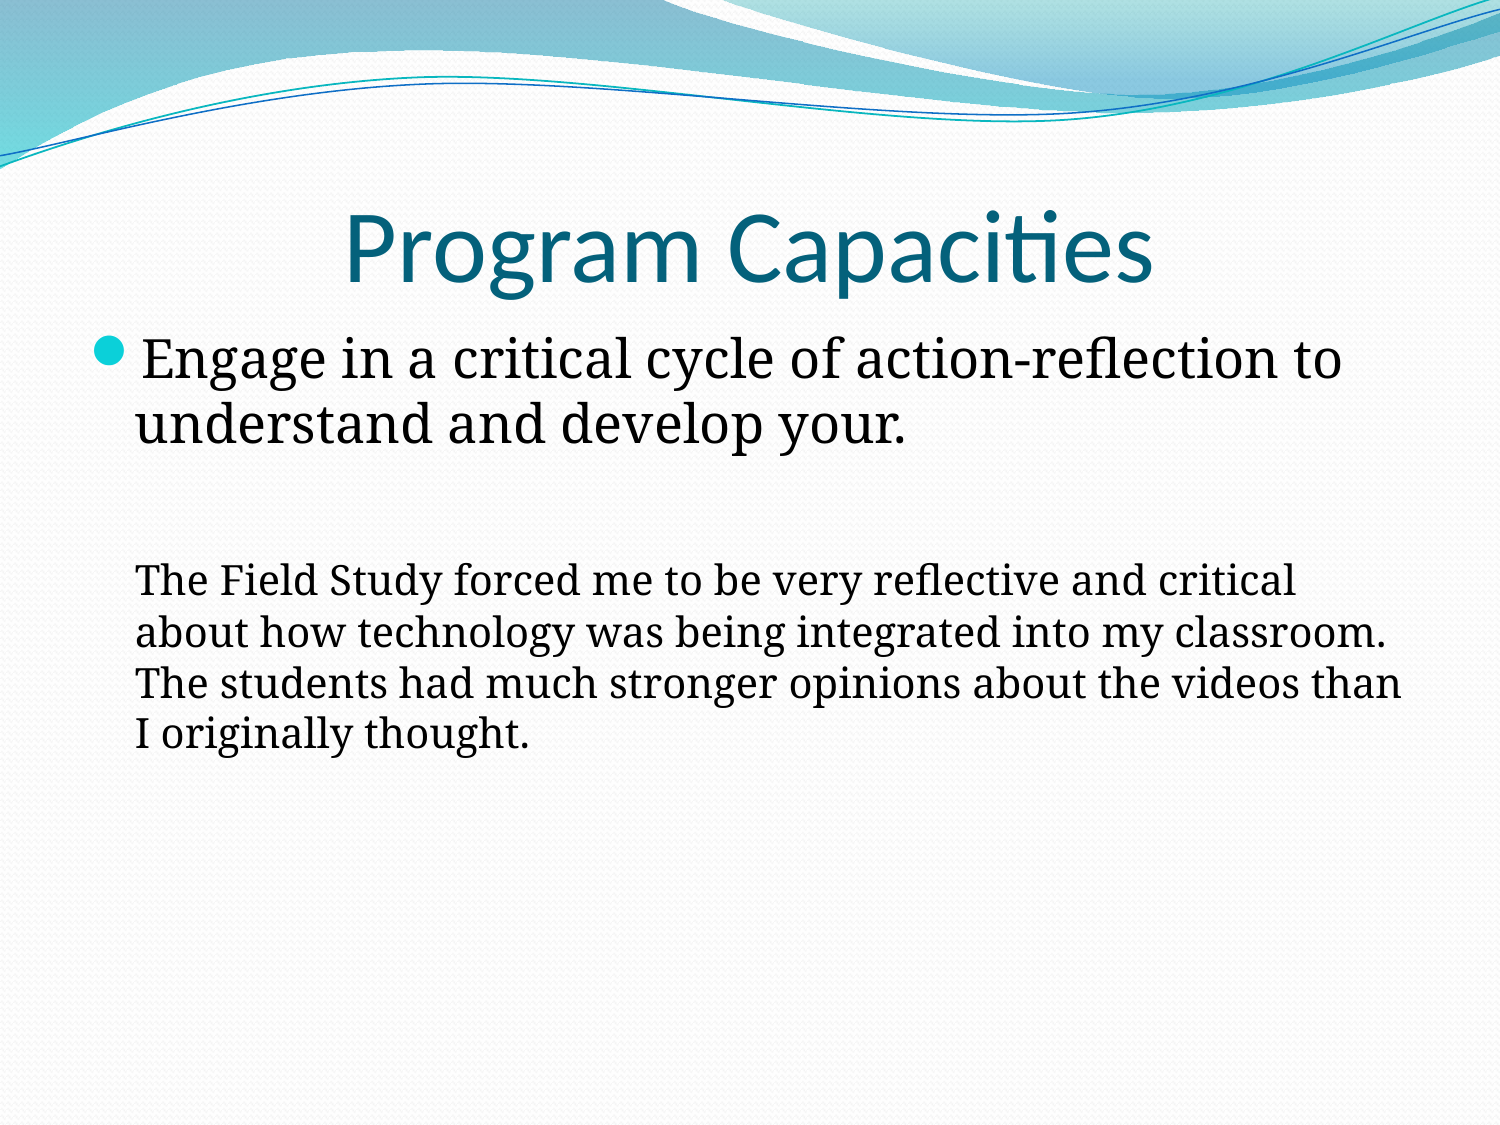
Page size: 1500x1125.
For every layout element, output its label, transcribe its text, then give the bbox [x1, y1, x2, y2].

list Engage in a critical cycle of action-reflection to understand and develop your. The Field Study forced me to be very reflective and critical about how technology was being integrated into my classroom. The students had much stronger opinions about the videos than I originally thought. [75, 317, 1425, 1038]
title Program Capacities [75, 115, 1425, 303]
